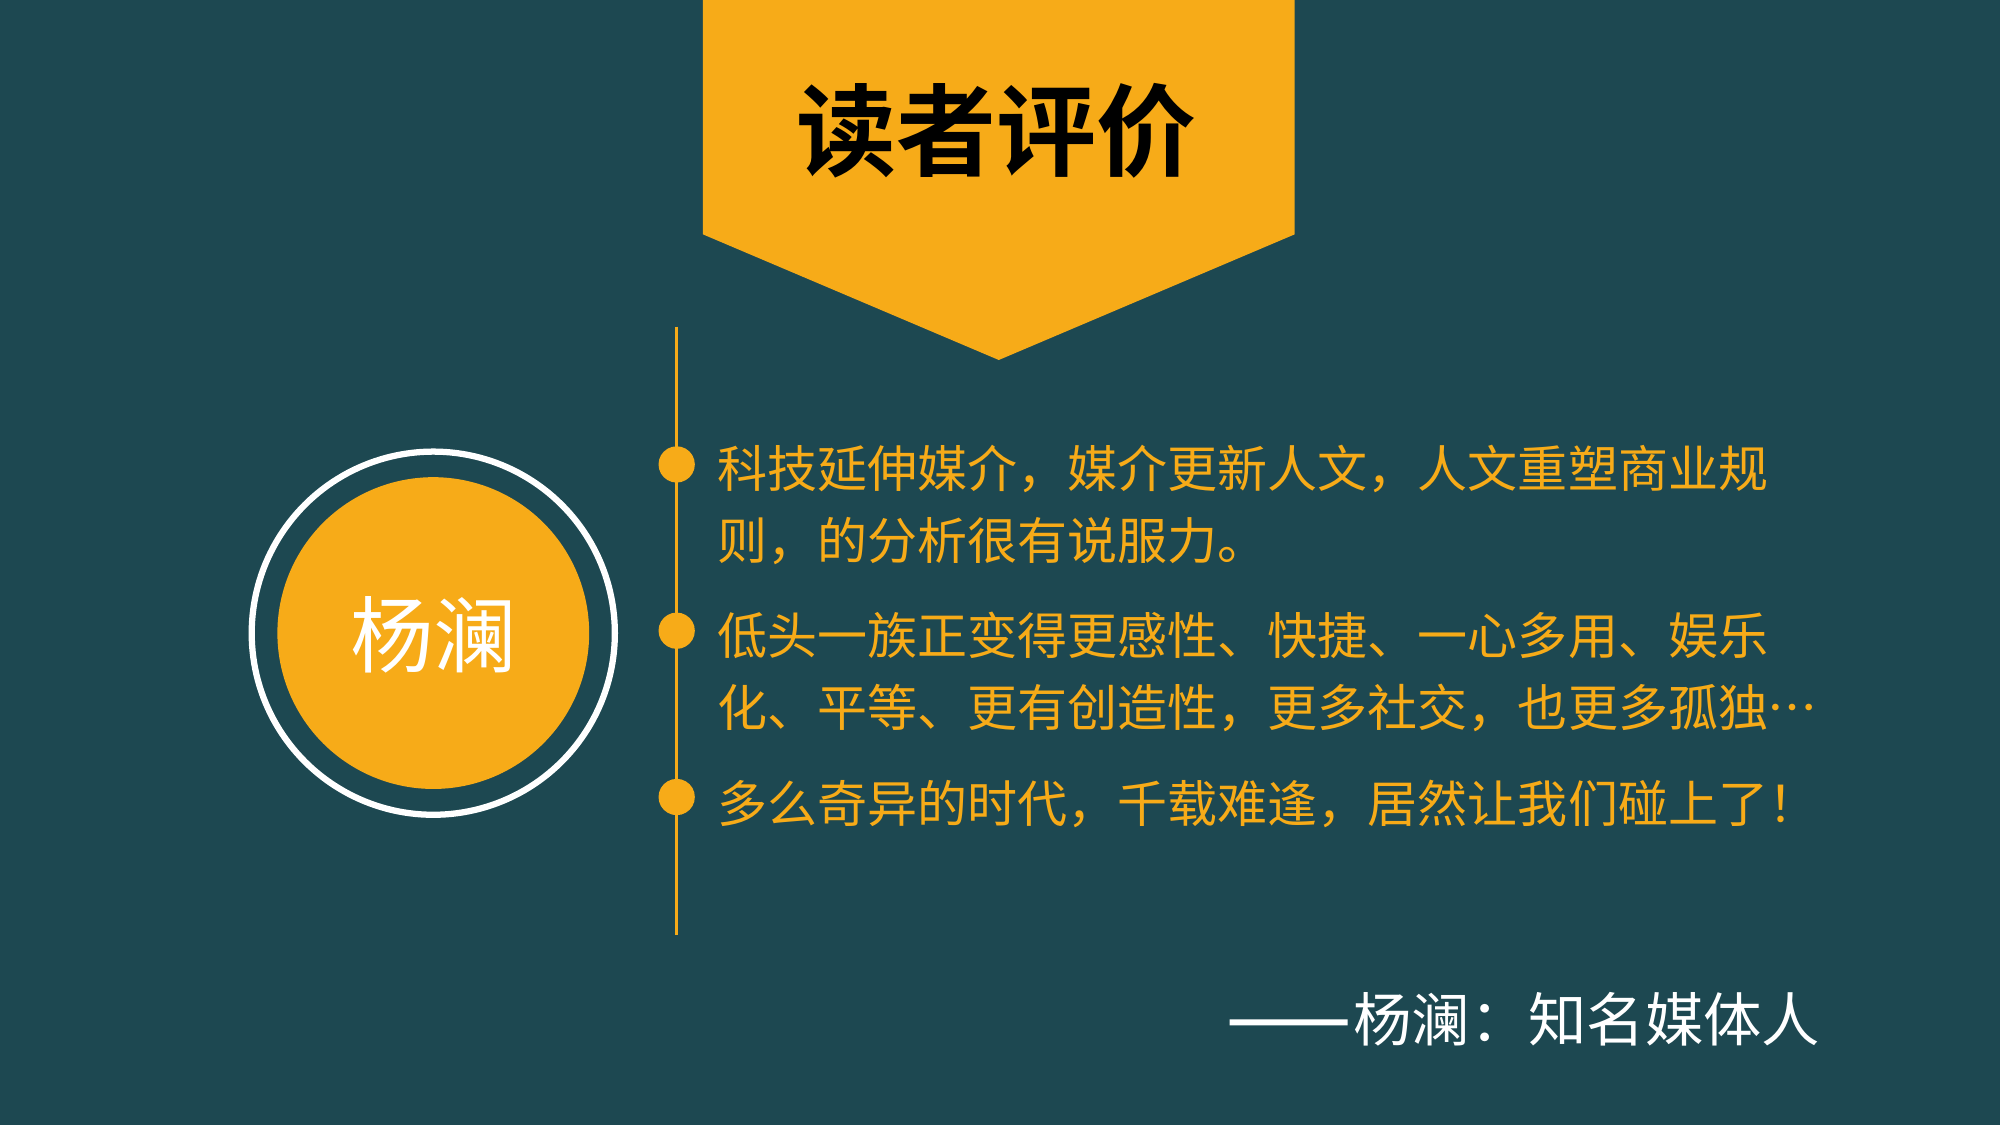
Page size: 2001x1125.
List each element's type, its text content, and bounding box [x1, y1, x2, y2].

text_box [701, 0, 1296, 362]
text_box 杨澜：知名媒体人 [1338, 976, 2000, 1061]
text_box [658, 326, 695, 935]
text_box 科技延伸媒介，媒介更新人文，人文重塑商业规 则，的分析很有说服力。 [702, 417, 2000, 577]
text_box 读者评价 [697, 61, 1295, 196]
text_box [250, 450, 616, 816]
text_box [1229, 1018, 1338, 1026]
text_box 低头一族正变得更感性、快捷、一心多用、娱乐 化、平等、更有创造性，更多社交，也更多孤独… [702, 585, 2000, 744]
text_box 多么奇异的时代，千载难逢，居然让我们碰上了！ [702, 753, 2000, 840]
